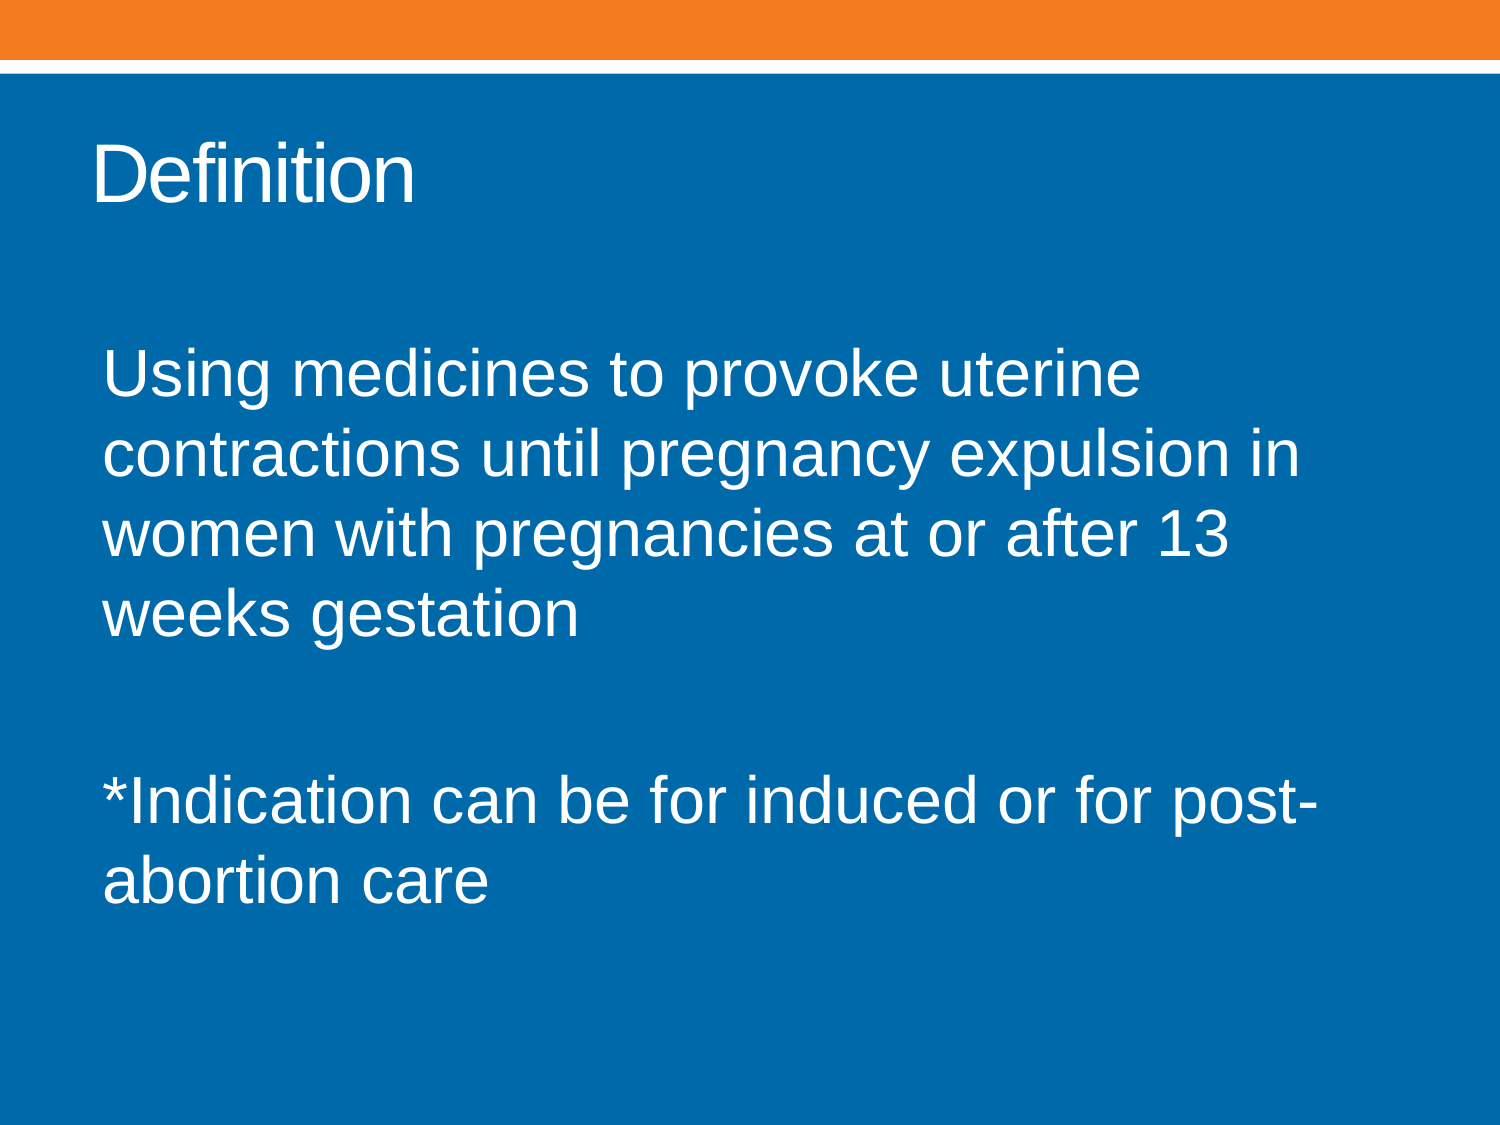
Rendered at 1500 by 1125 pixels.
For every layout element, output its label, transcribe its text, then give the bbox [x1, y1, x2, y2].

list Using medicines to provoke uterine contractions until pregnancy expulsion in women with pregnancies at or after 13 weeks gestation *Indication can be for induced or for post-abortion care [87, 322, 1438, 1123]
title Definition [75, 87, 1425, 250]
